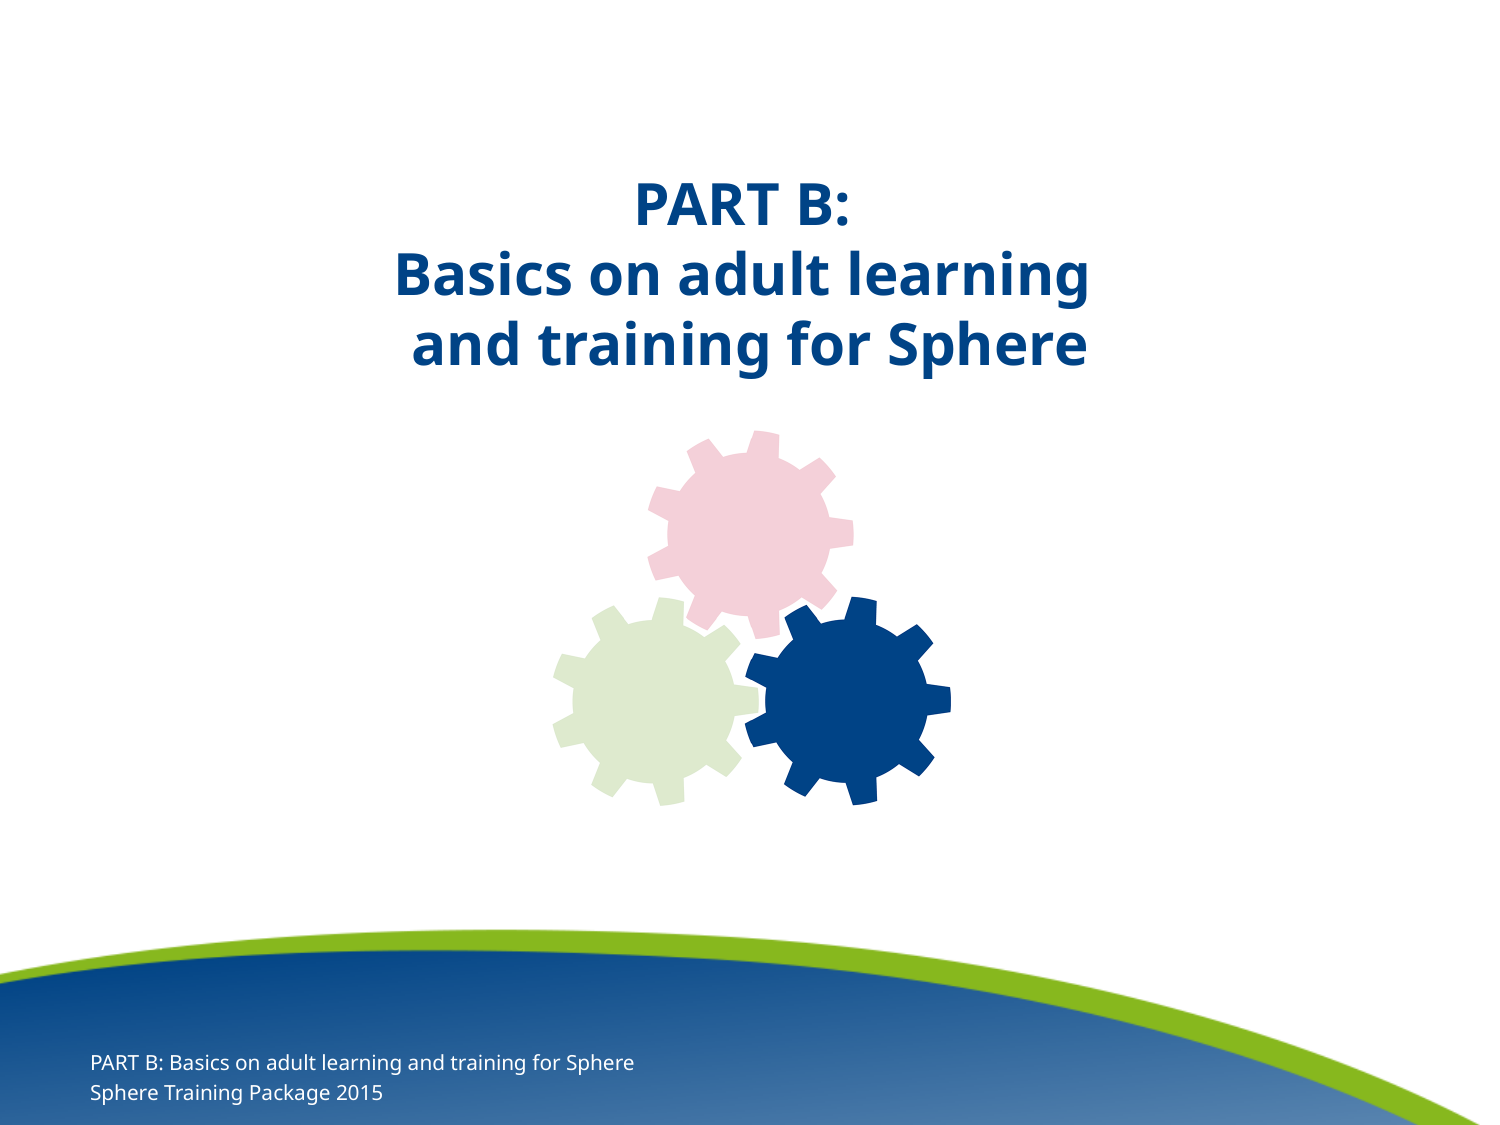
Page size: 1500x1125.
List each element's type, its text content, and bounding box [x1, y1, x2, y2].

title PART B: Basics on adult learning and training for Sphere [75, 160, 1425, 774]
text_box PART B: Basics on adult learning and training for Sphere Sphere Training Package 2015 [74, 1038, 1109, 1111]
picture [0, 927, 1500, 1125]
picture [551, 429, 952, 807]
